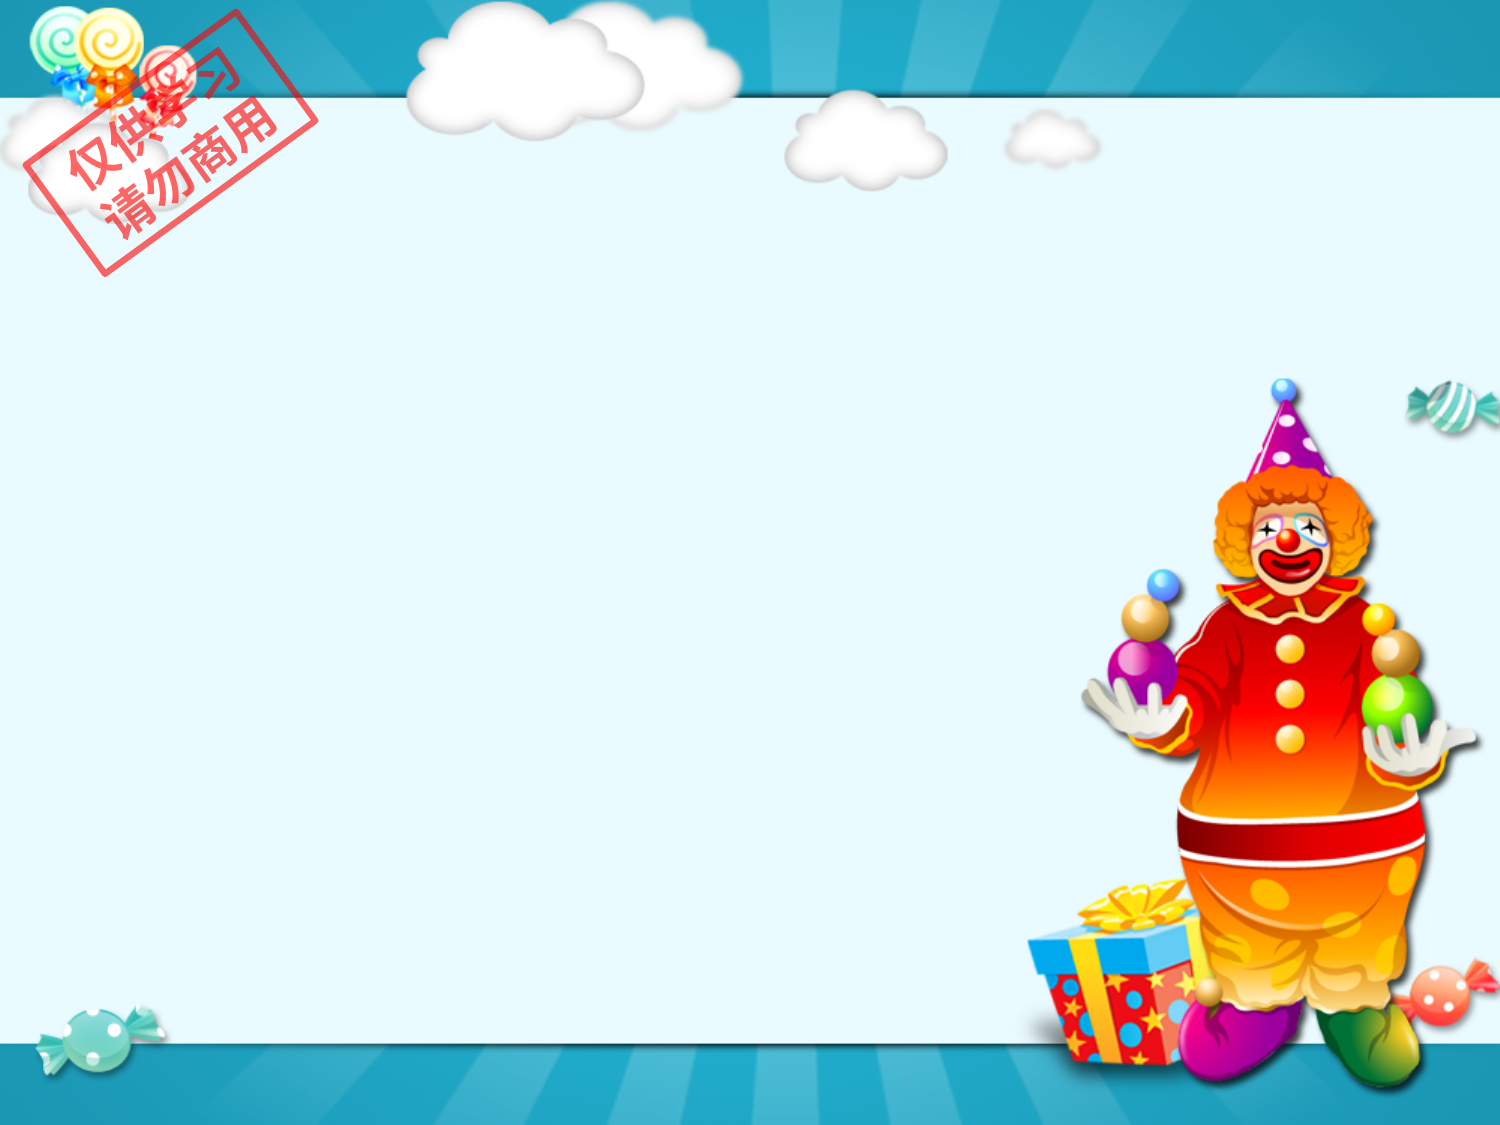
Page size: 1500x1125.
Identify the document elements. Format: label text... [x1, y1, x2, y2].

text_box 仅供学习 请勿商用 [25, 11, 316, 274]
picture [0, 0, 1500, 1125]
